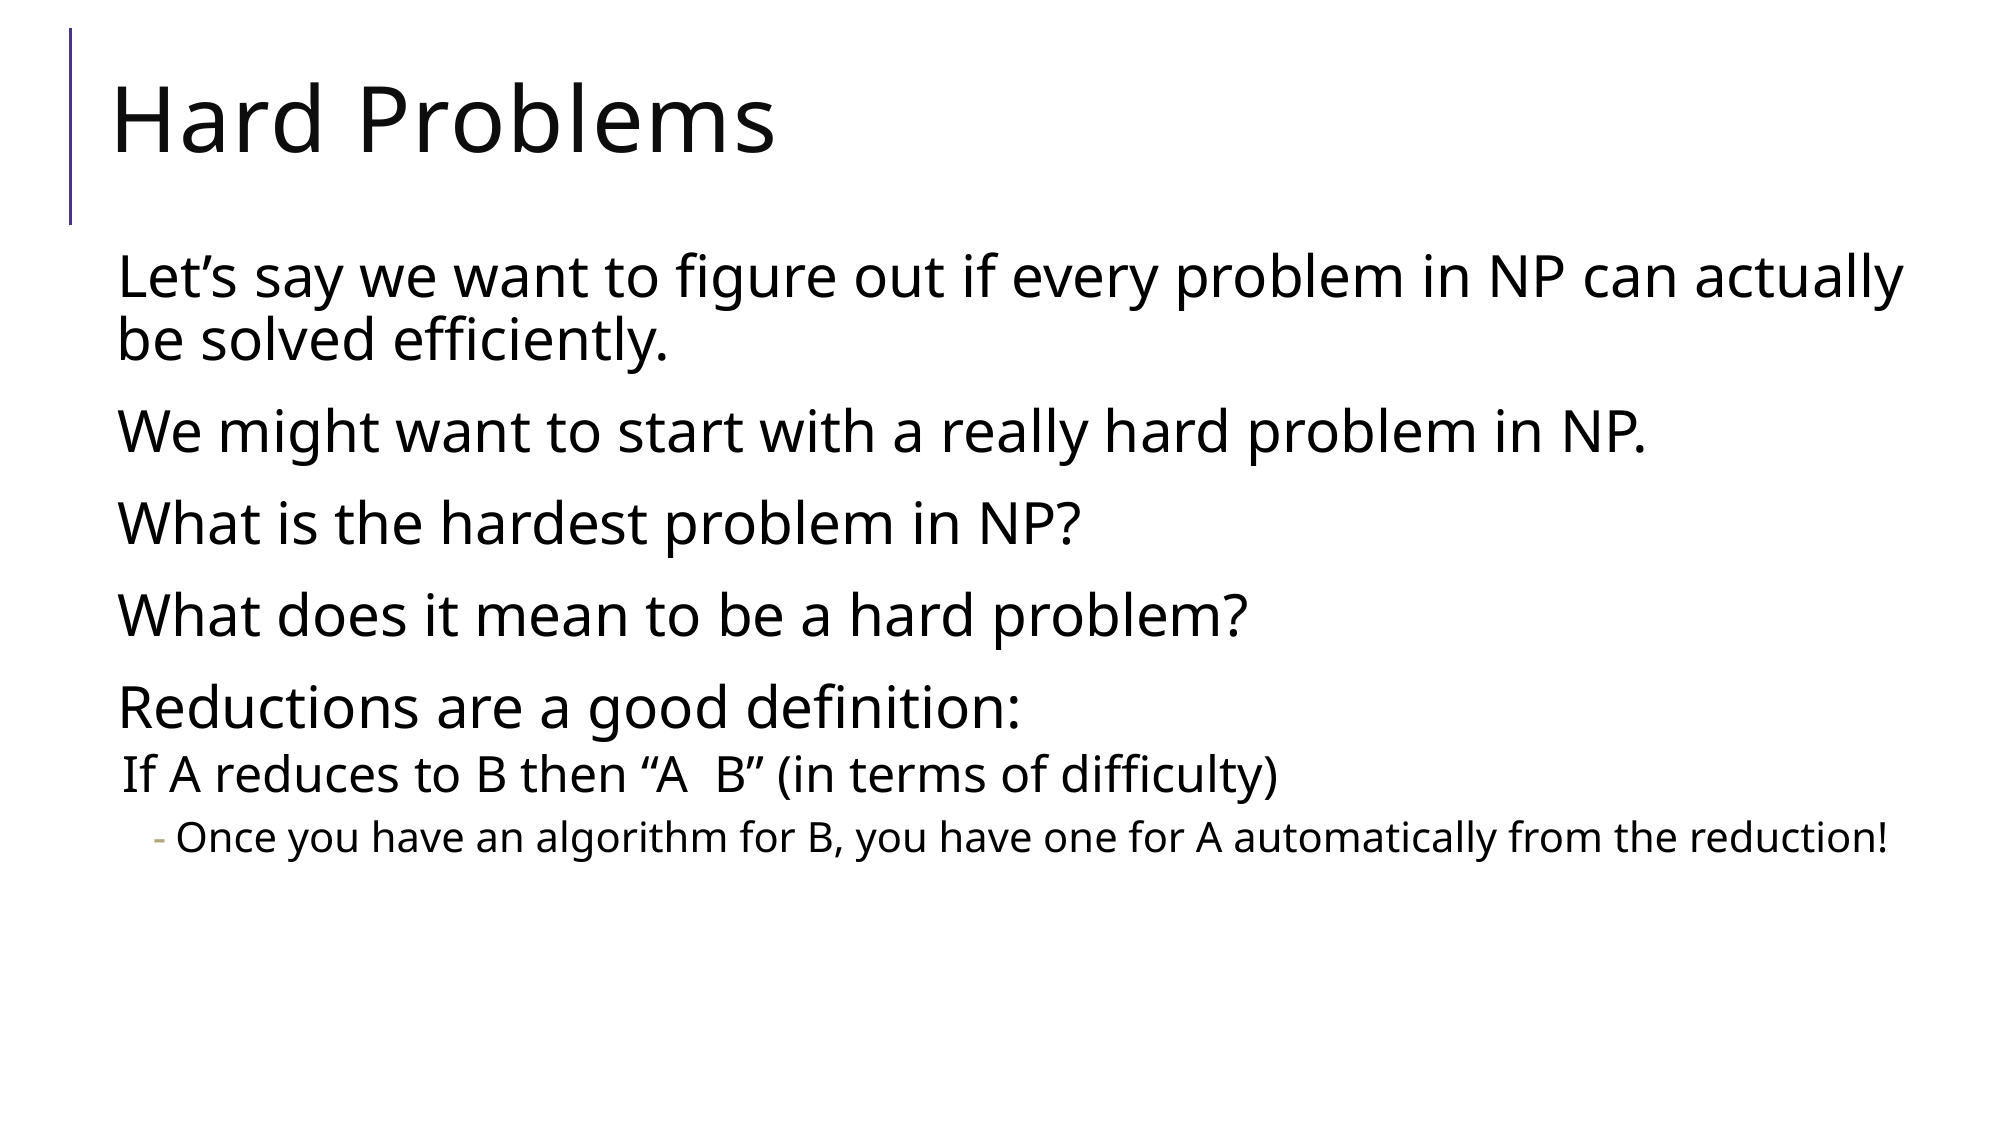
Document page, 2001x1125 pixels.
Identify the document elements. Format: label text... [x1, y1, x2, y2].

title Hard Problems [94, 43, 1930, 210]
